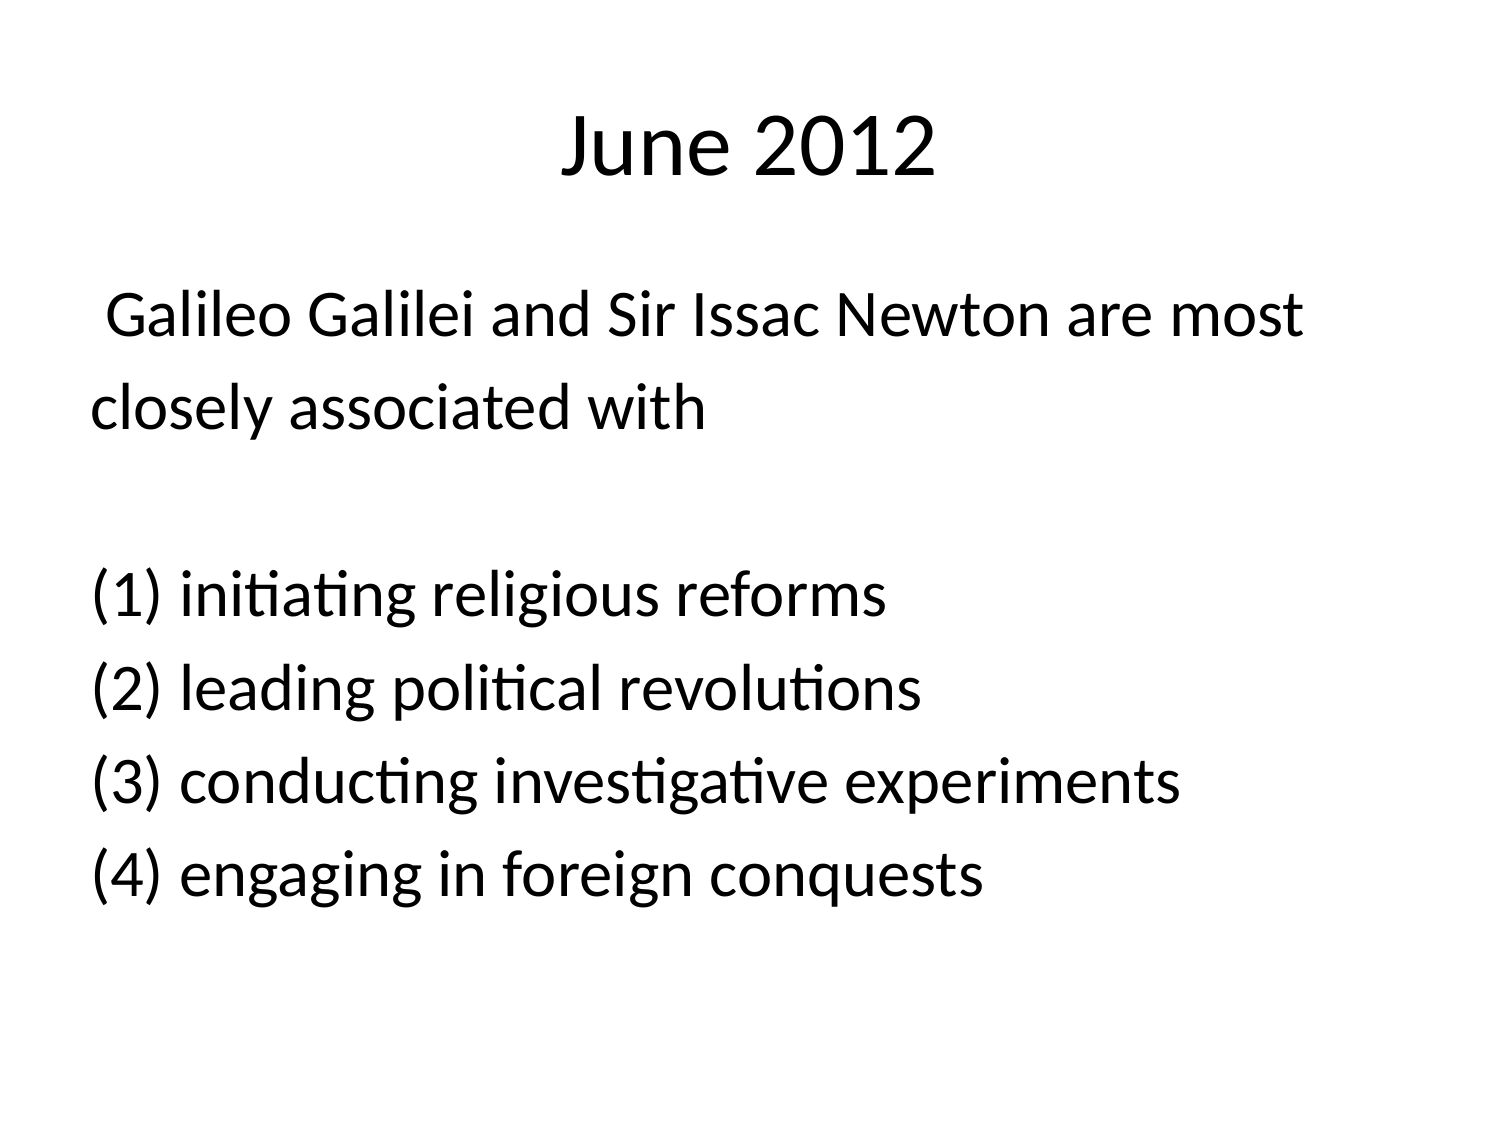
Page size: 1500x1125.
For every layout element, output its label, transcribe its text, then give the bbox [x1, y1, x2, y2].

list Galileo Galilei and Sir Issac Newton are most closely associated with (1) initiating religious reforms (2) leading political revolutions (3) conducting investigative experiments (4) engaging in foreign conquests [75, 262, 1425, 1005]
title June 2012 [75, 45, 1425, 233]
